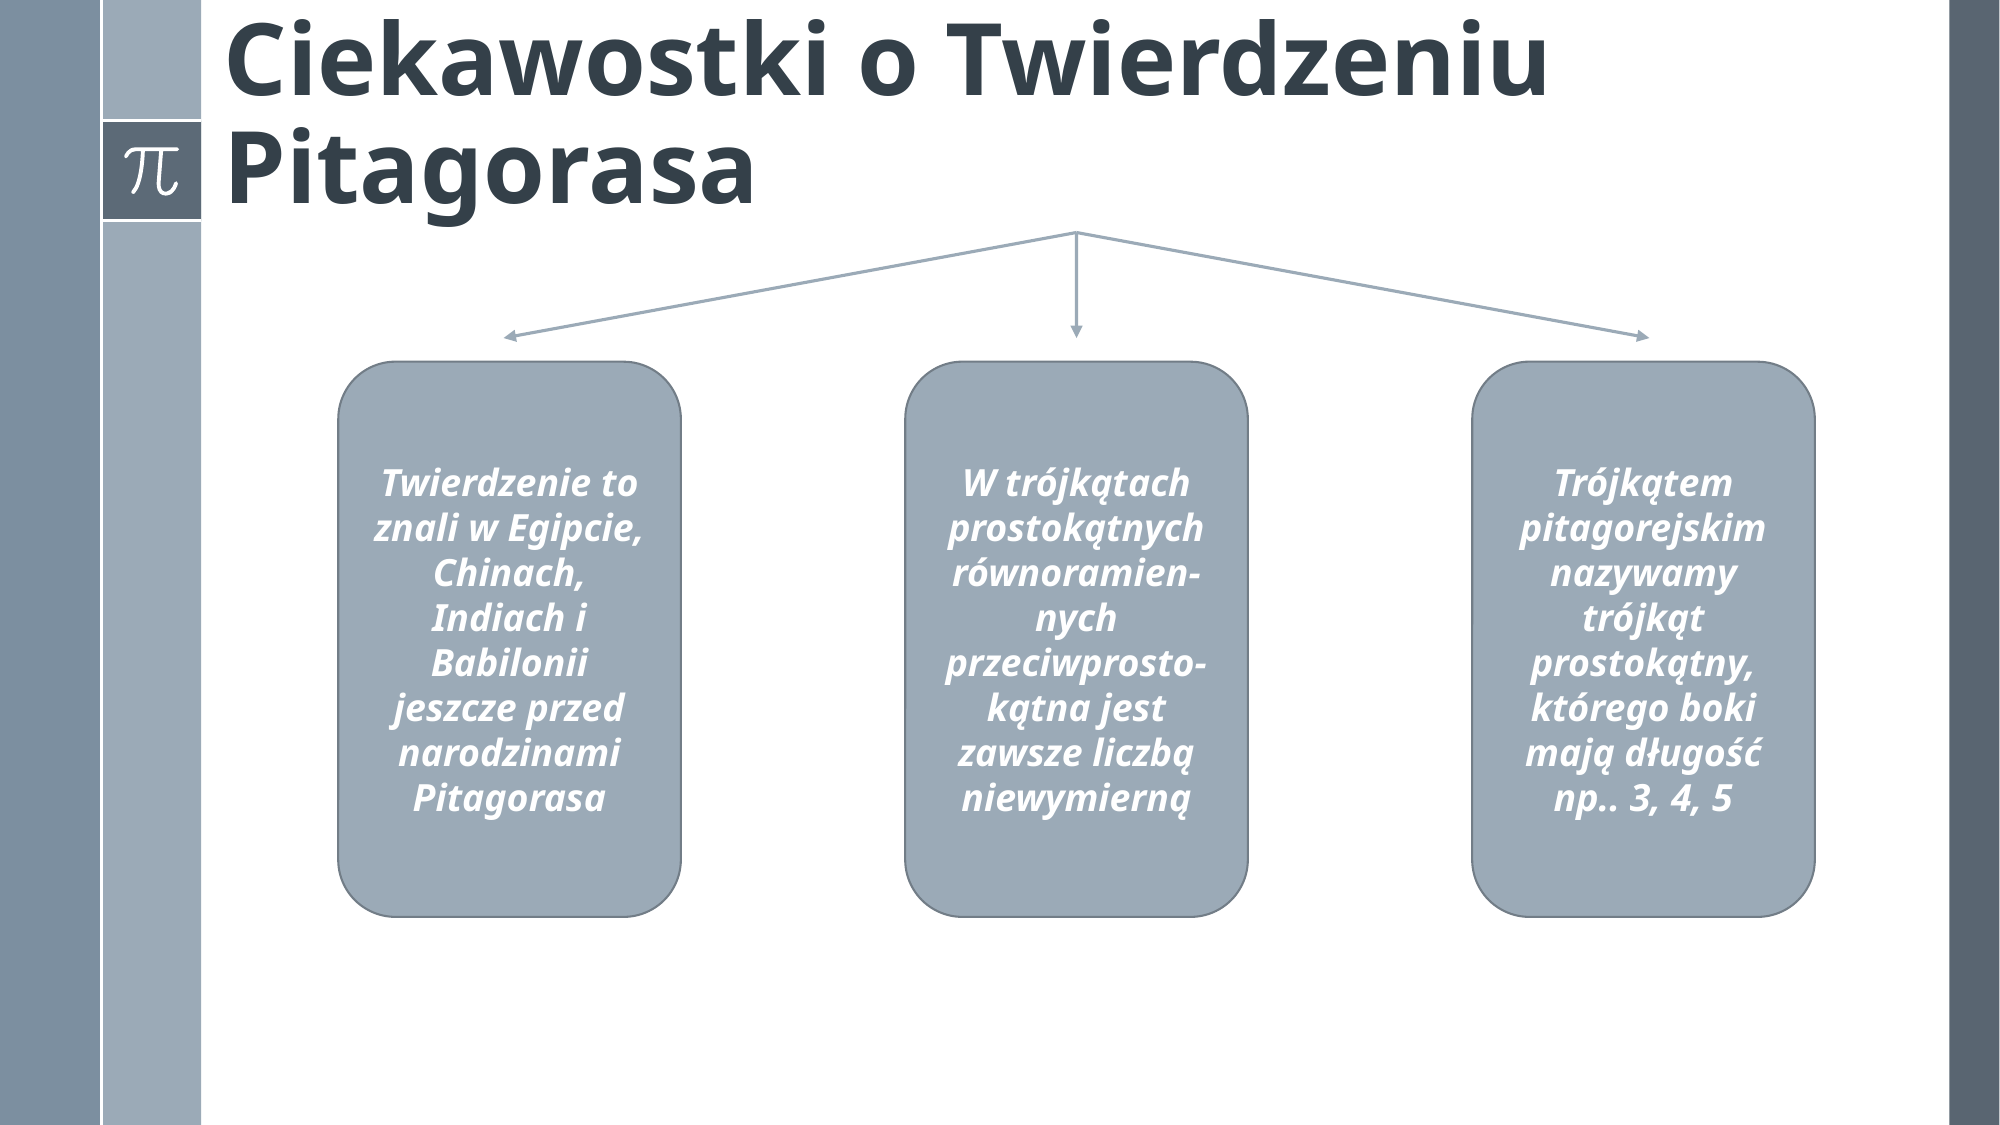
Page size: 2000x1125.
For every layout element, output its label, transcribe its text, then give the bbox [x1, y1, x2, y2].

text_box W trójkątach prostokątnych równoramien-nych przeciwprosto-kątna jest zawsze liczbą niewymierną [904, 360, 1249, 918]
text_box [503, 232, 1076, 339]
text_box Twierdzenie to znali w Egipcie, Chinach, Indiach i Babilonii jeszcze przed narodzinami Pitagorasa [337, 360, 682, 918]
title Ciekawostki o Twierdzeniu Pitagorasa [208, 78, 1945, 233]
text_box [1076, 232, 1650, 339]
text_box Trójkątem pitagorejskim nazywamy trójkąt prostokątny, którego boki mają długość np.. 3, 4, 5 [1471, 360, 1816, 918]
